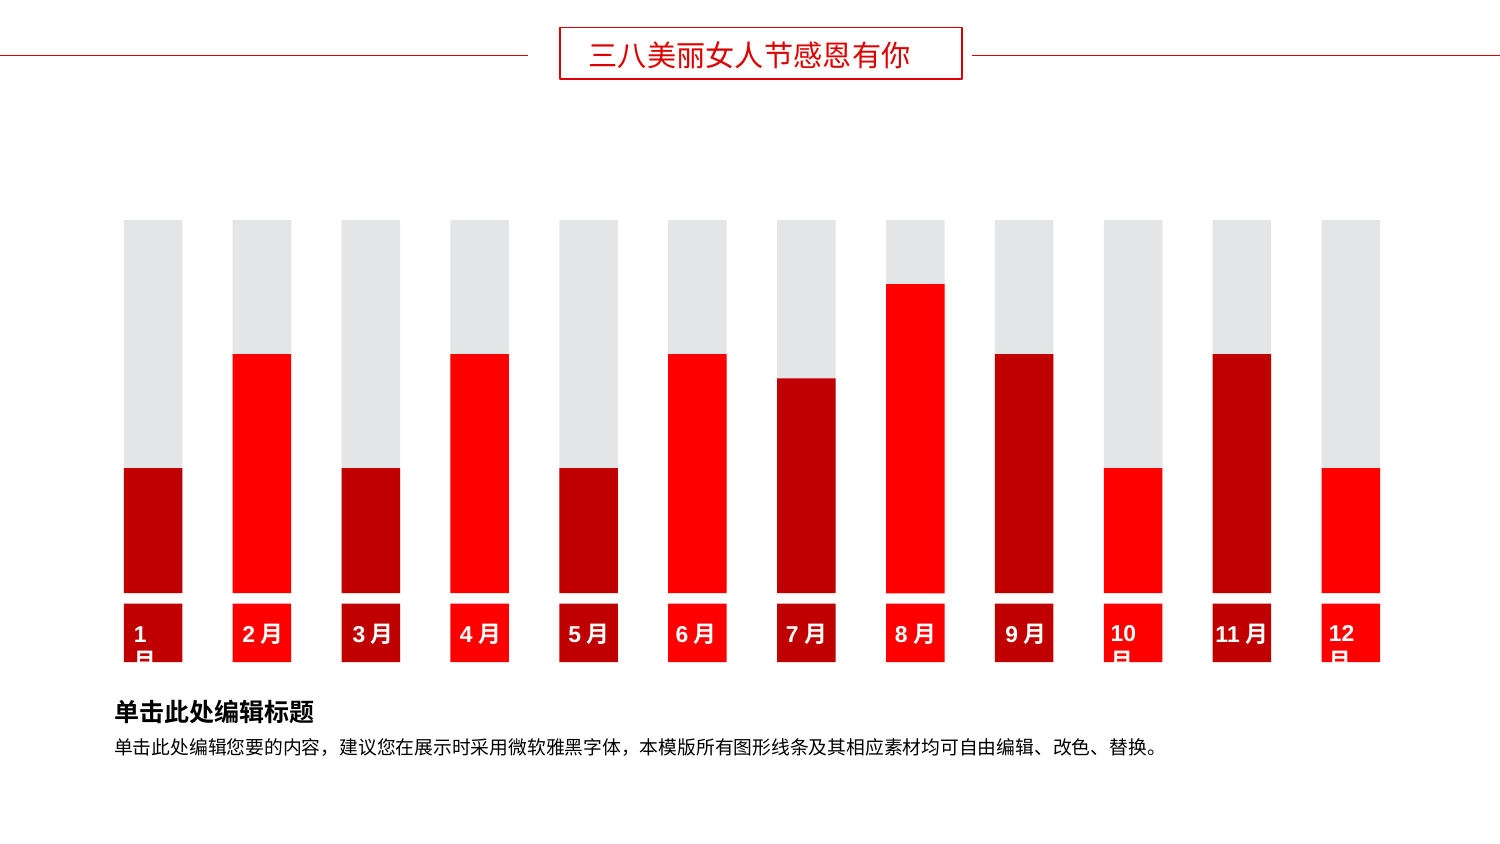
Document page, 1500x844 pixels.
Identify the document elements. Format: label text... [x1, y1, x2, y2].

text_box 11月 [1204, 613, 1280, 653]
text_box [232, 603, 292, 613]
text_box [1212, 603, 1272, 613]
text_box [123, 468, 183, 594]
text_box [450, 653, 509, 663]
text_box [232, 220, 292, 354]
text_box [777, 378, 836, 594]
text_box 10月 [1099, 613, 1176, 680]
text_box [777, 653, 836, 663]
text_box 单击此处编辑标题 [102, 684, 368, 732]
text_box 9月 [988, 613, 1064, 653]
text_box [668, 220, 727, 354]
text_box [1103, 603, 1163, 613]
text_box [450, 220, 509, 354]
text_box 12月 [1317, 613, 1394, 680]
text_box [1103, 220, 1163, 468]
text_box [559, 603, 618, 613]
text_box [341, 603, 401, 613]
text_box [668, 354, 727, 594]
text_box [1212, 354, 1272, 594]
text_box [994, 220, 1054, 354]
text_box 5月 [550, 613, 627, 653]
text_box [777, 603, 836, 613]
text_box [123, 220, 183, 468]
text_box [886, 653, 945, 663]
text_box [559, 468, 618, 594]
text_box [1212, 220, 1272, 354]
text_box [886, 220, 945, 284]
text_box [559, 653, 618, 663]
text_box [886, 284, 945, 594]
text_box [1321, 220, 1381, 468]
text_box [1321, 468, 1381, 594]
text_box [1103, 468, 1163, 594]
text_box 2月 [225, 613, 301, 653]
text_box 7月 [768, 613, 845, 653]
text_box [123, 603, 183, 663]
text_box 4月 [442, 613, 519, 653]
text_box [560, 27, 963, 80]
text_box 6月 [658, 613, 735, 653]
text_box [341, 220, 401, 468]
text_box [668, 603, 727, 613]
text_box 3月 [335, 613, 412, 653]
text_box [450, 354, 509, 594]
text_box [232, 653, 292, 663]
text_box [994, 653, 1054, 663]
text_box [1212, 653, 1272, 663]
text_box 1月 [122, 613, 181, 681]
text_box [559, 220, 618, 468]
text_box [341, 653, 401, 663]
text_box [994, 603, 1054, 613]
text_box [341, 468, 401, 594]
text_box 8月 [877, 613, 954, 653]
text_box [1321, 603, 1381, 613]
text_box [777, 220, 836, 378]
text_box [994, 354, 1054, 594]
text_box [450, 603, 509, 613]
text_box [668, 653, 727, 663]
text_box [232, 354, 292, 594]
text_box [886, 603, 945, 613]
text_box 单击此处编辑您要的内容，建议您在展示时采用微软雅黑字体，本模版所有图形线条及其相应素材均可自由编辑、改色、替换。 [102, 725, 1322, 764]
